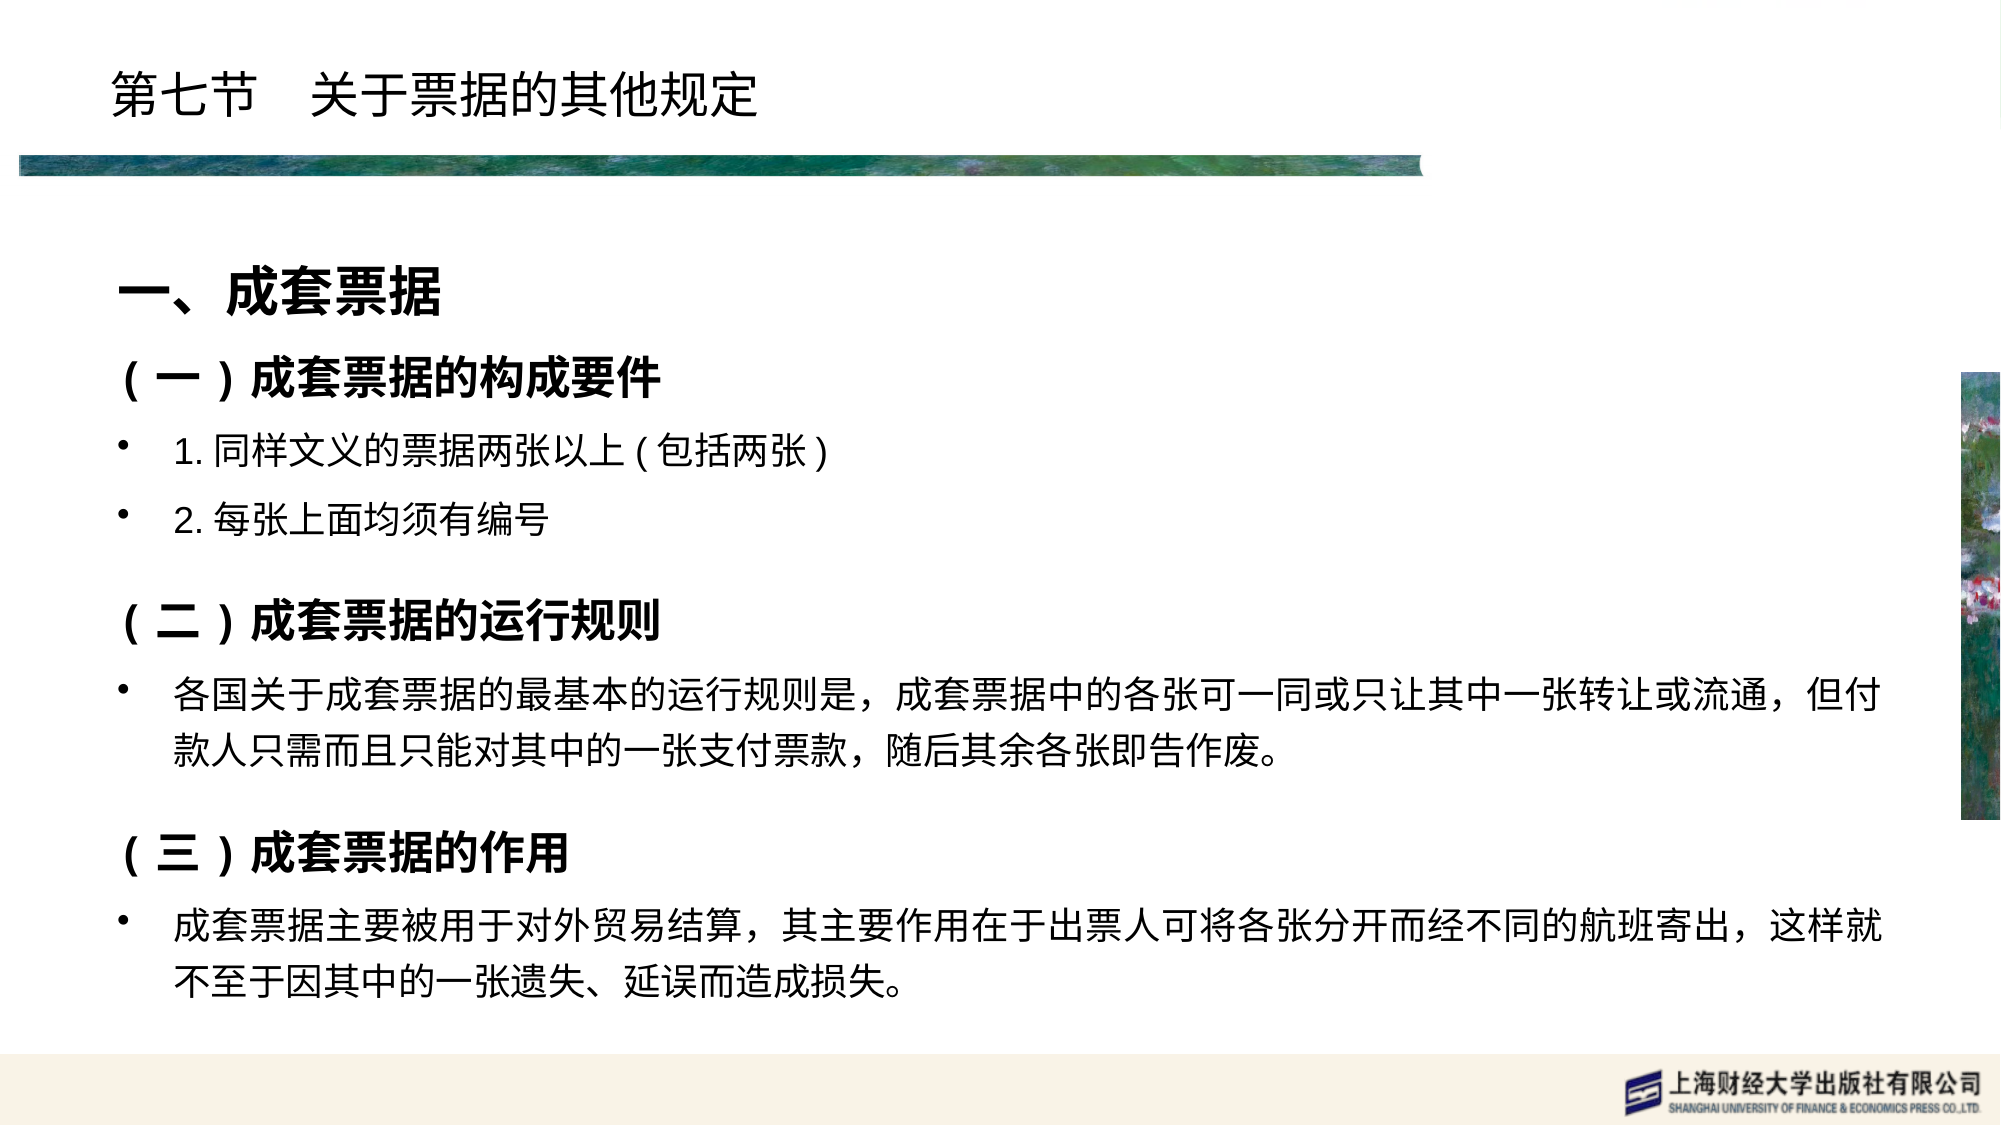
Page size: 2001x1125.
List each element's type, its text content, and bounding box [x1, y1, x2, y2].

title 第七节 关于票据的其他规定 [94, 42, 1451, 146]
picture [0, 0, 2001, 1125]
list 一、成套票据 (一)成套票据的构成要件 1.同样文义的票据两张以上(包括两张) 2.每张上面均须有编号 (二)成套票据的运行规则 各国关于成套票据的最基本的运行规则是，成套票据中的各张可一同或只让其中一张转让或流通，但付款人只需而且只能对其中的一张支付票款，随后其余各张即告作废。 (三)成套票据的作用 成套票据主要被用于对外贸易结算，其主要作用在于出票人可将各张分开而经不同的航班寄出，这样就不至于因其中的一张遗失、延误而造成损失。 [102, 233, 1898, 1032]
